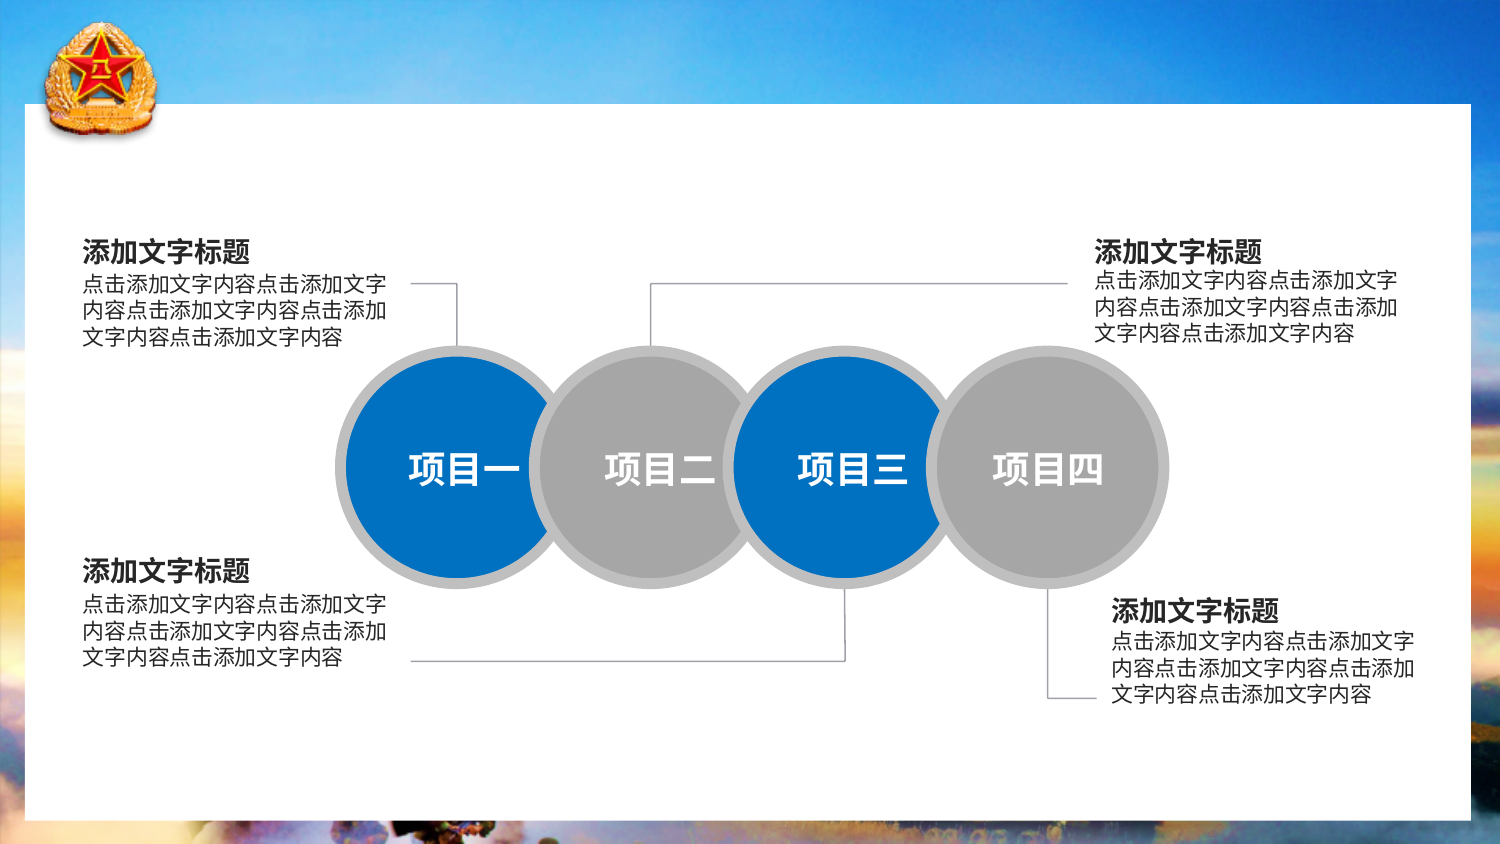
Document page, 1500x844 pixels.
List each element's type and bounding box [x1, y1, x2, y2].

text_box [534, 350, 726, 584]
text_box [67, 532, 411, 740]
text_box [1079, 213, 1423, 416]
text_box [67, 213, 411, 405]
text_box [1096, 572, 1440, 777]
text_box [727, 350, 930, 584]
text_box [931, 350, 1165, 584]
text_box [340, 350, 532, 584]
picture [0, 0, 1500, 844]
